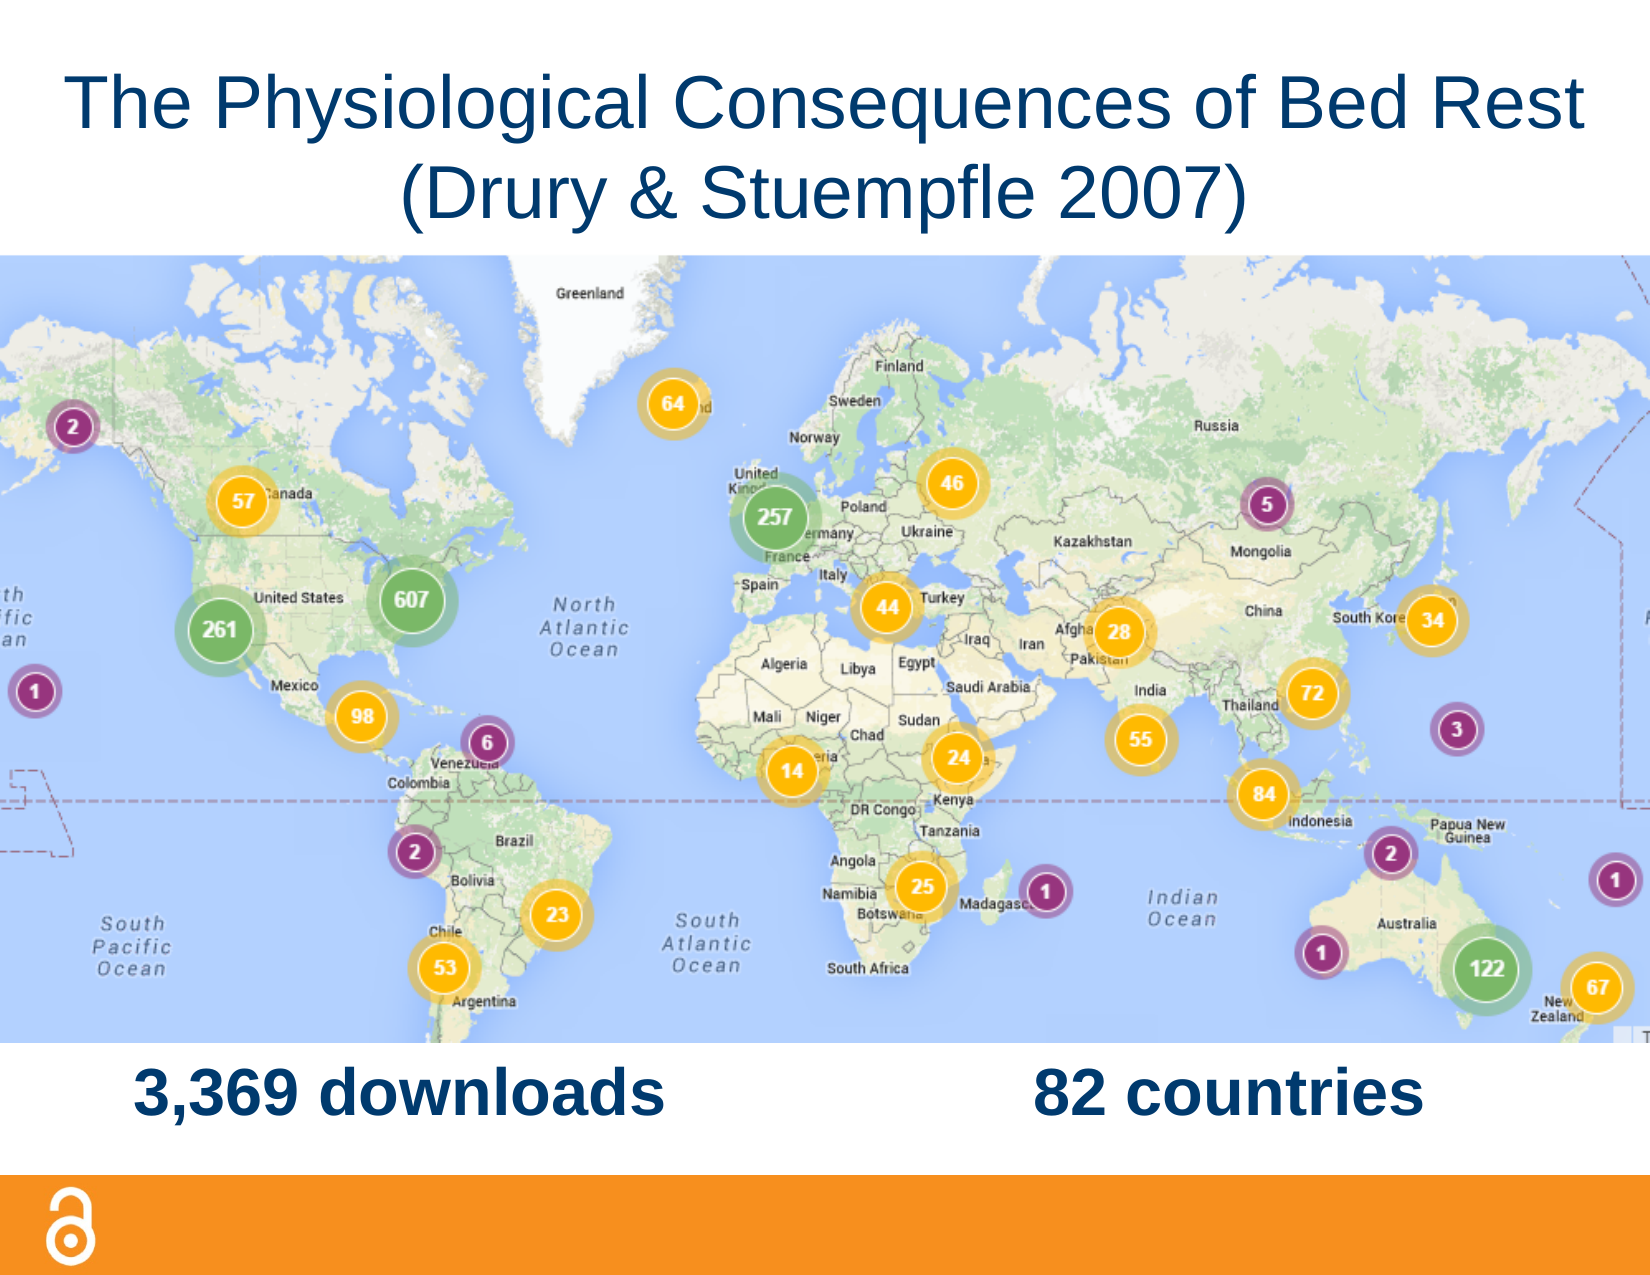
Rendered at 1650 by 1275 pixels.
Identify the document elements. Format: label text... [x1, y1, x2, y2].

text_box 3,369 downloads 82 countries [118, 1054, 1505, 1137]
picture [0, 1175, 1650, 1275]
picture [0, 249, 1650, 1043]
title The Physiological Consequences of Bed Rest (Drury & Stuempfle 2007) [3, 37, 1647, 249]
